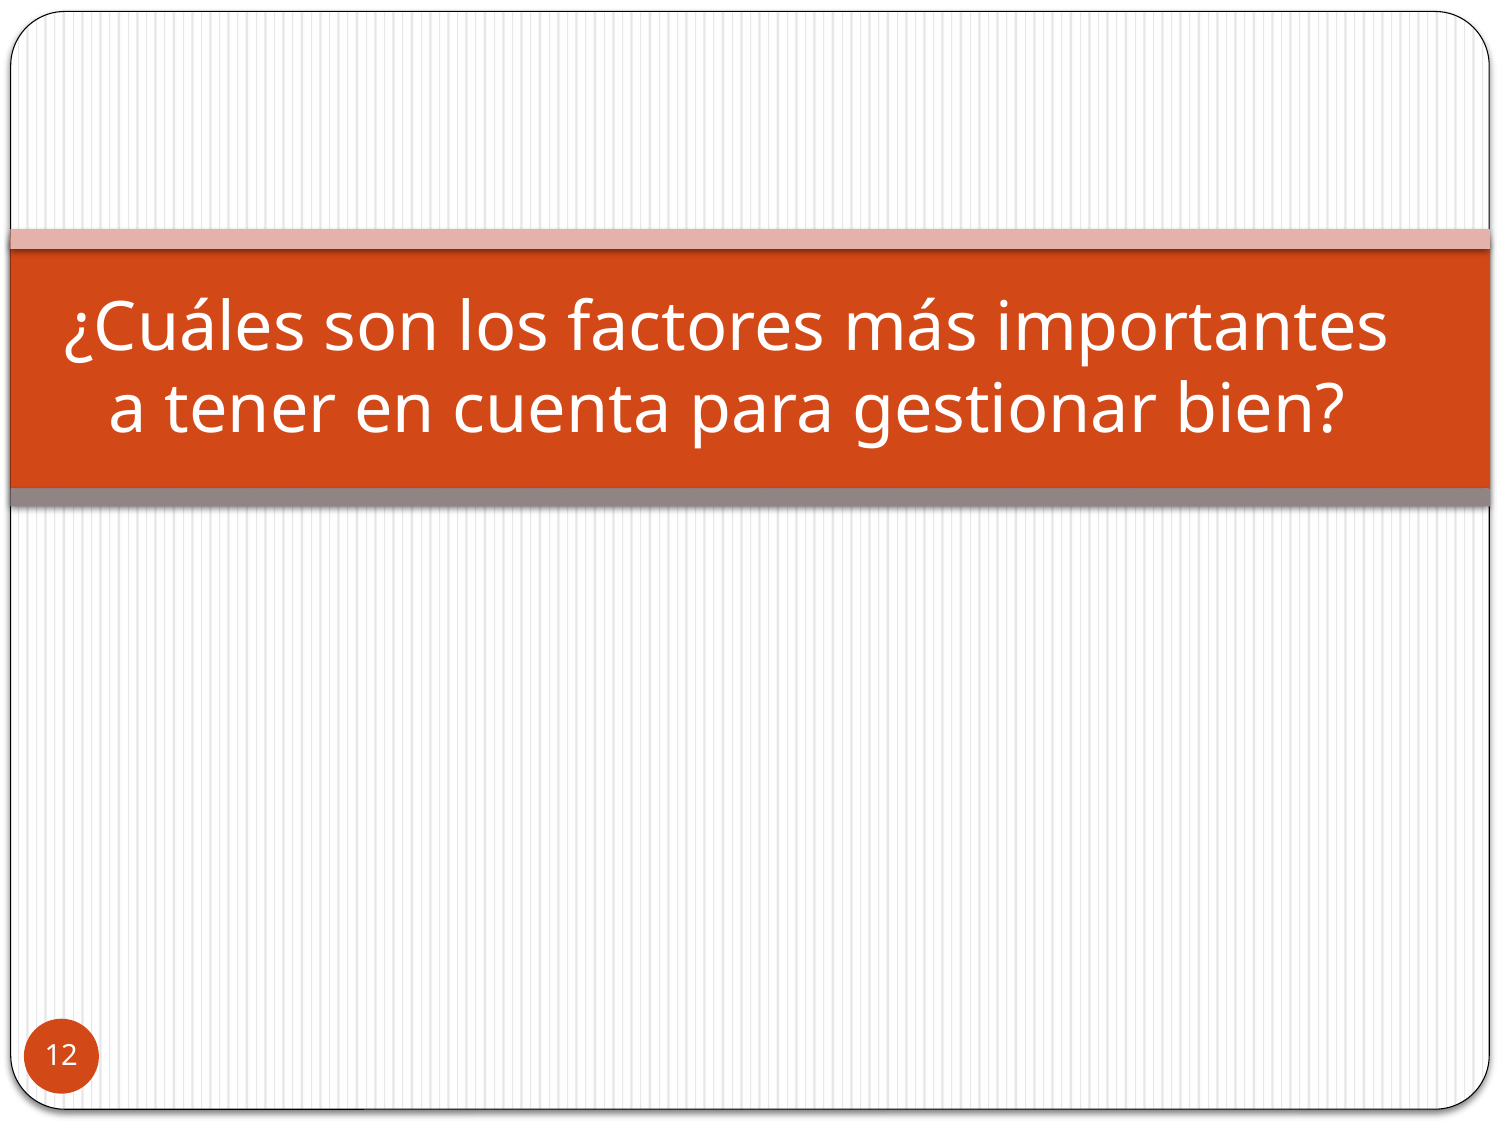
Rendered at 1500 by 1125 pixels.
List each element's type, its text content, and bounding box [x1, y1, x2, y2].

slide_number 12 [23, 1018, 99, 1094]
title ¿Cuáles son los factores más importantes a tener en cuenta para gestionar bien? [29, 247, 1425, 489]
